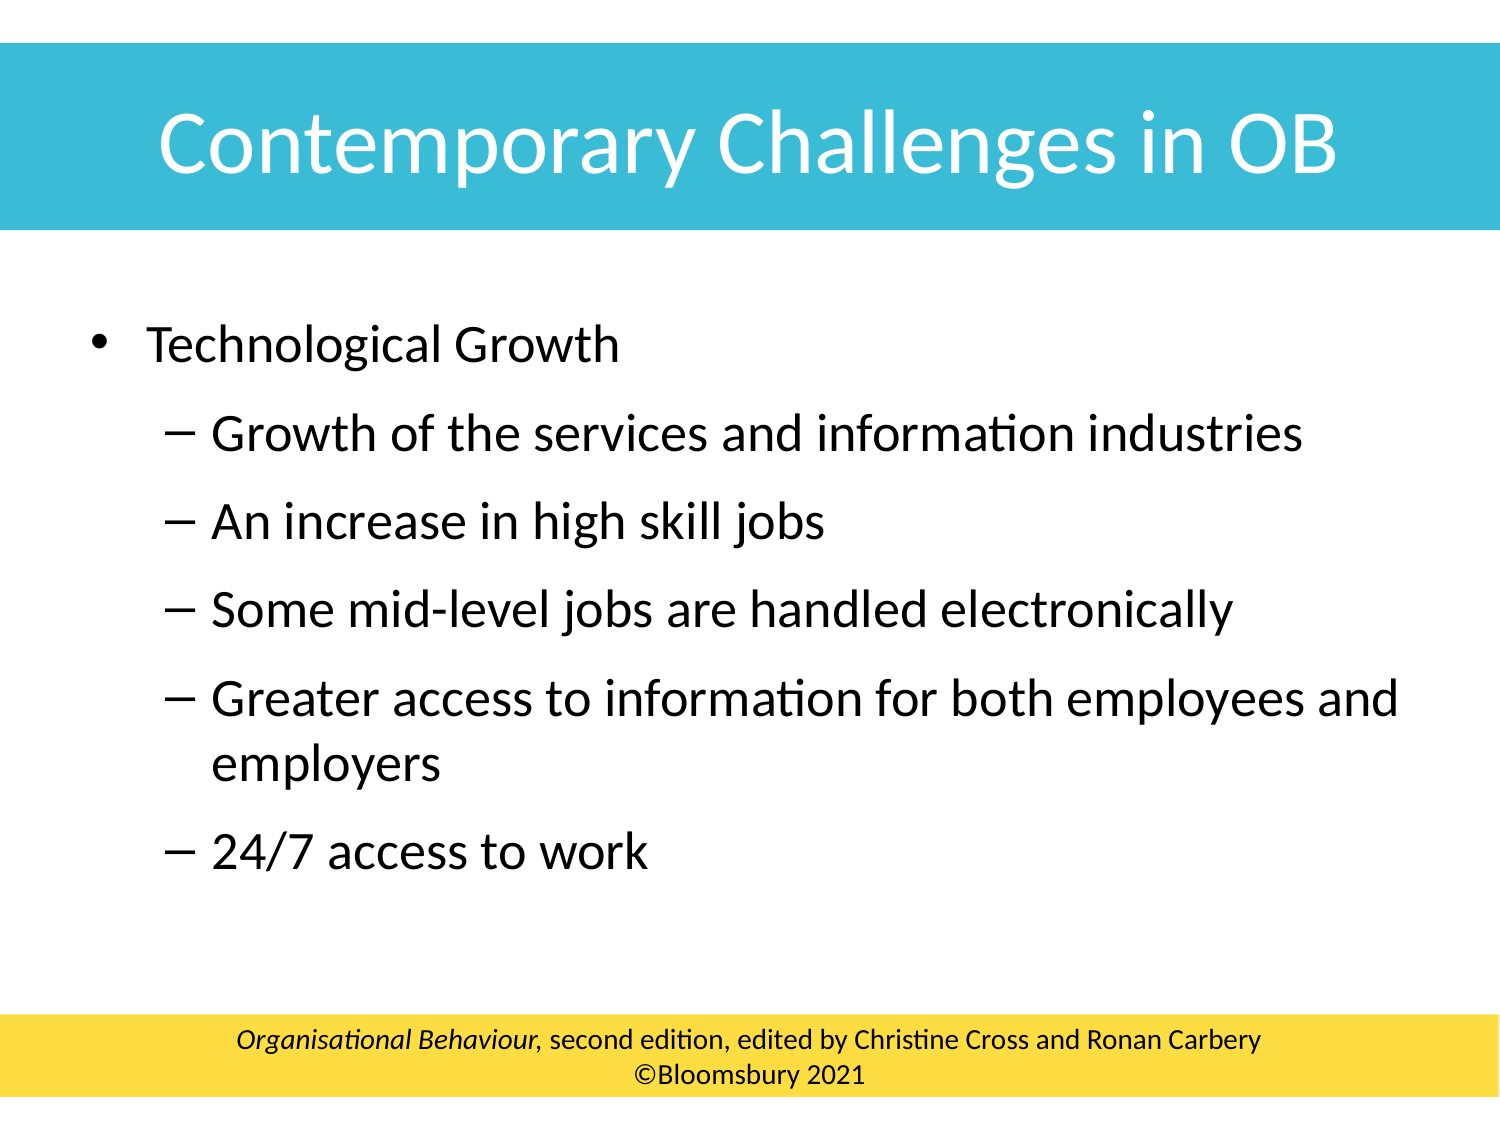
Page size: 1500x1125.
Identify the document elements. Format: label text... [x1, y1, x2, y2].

list Technological Growth Growth of the services and information industries An increase in high skill jobs Some mid-level jobs are handled electronically Greater access to information for both employees and employers 24/7 access to work [75, 262, 1425, 1005]
title Contemporary Challenges in OB [0, 42, 1500, 231]
